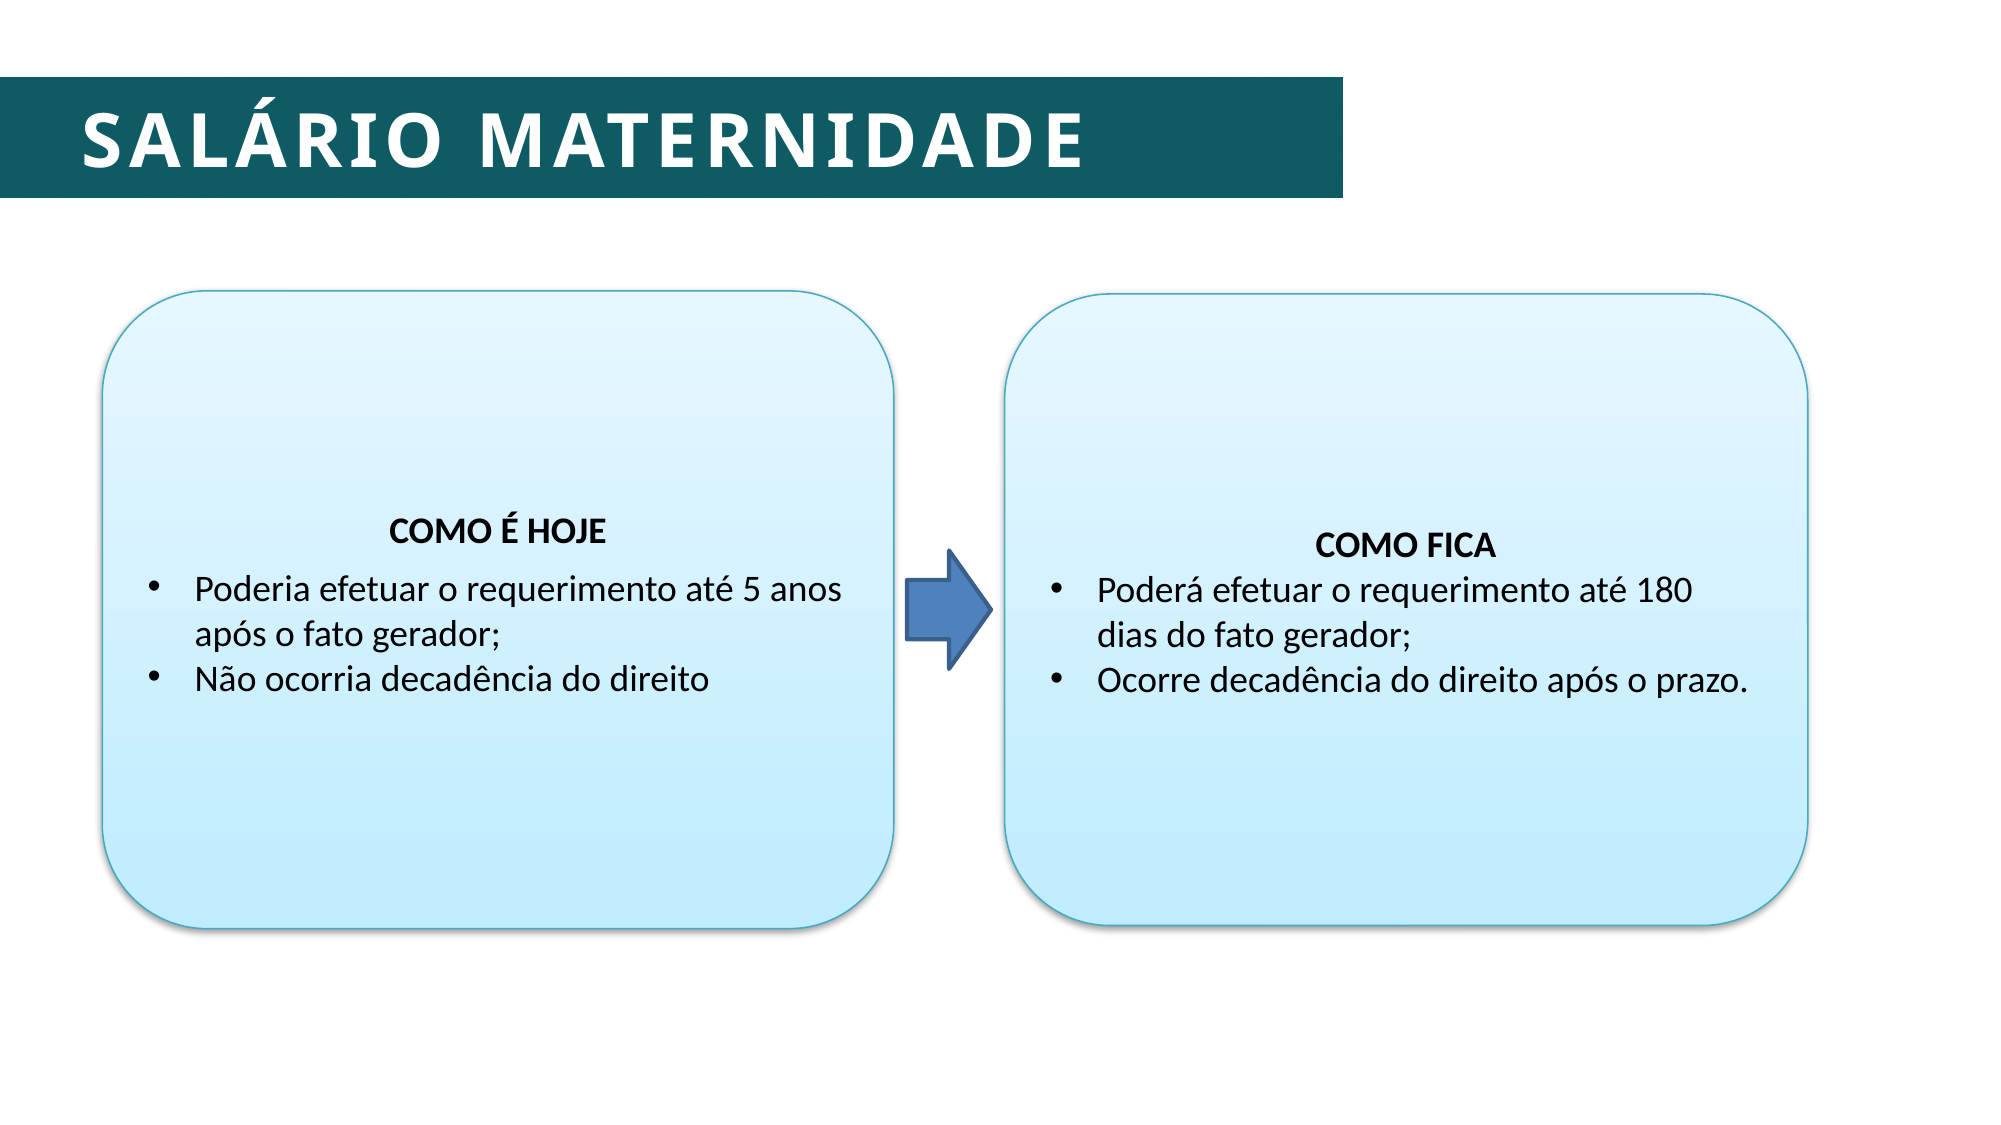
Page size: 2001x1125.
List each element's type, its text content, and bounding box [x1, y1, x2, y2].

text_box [102, 290, 1809, 929]
title Salário Maternidade [66, 13, 1410, 262]
picture [0, 77, 1343, 198]
